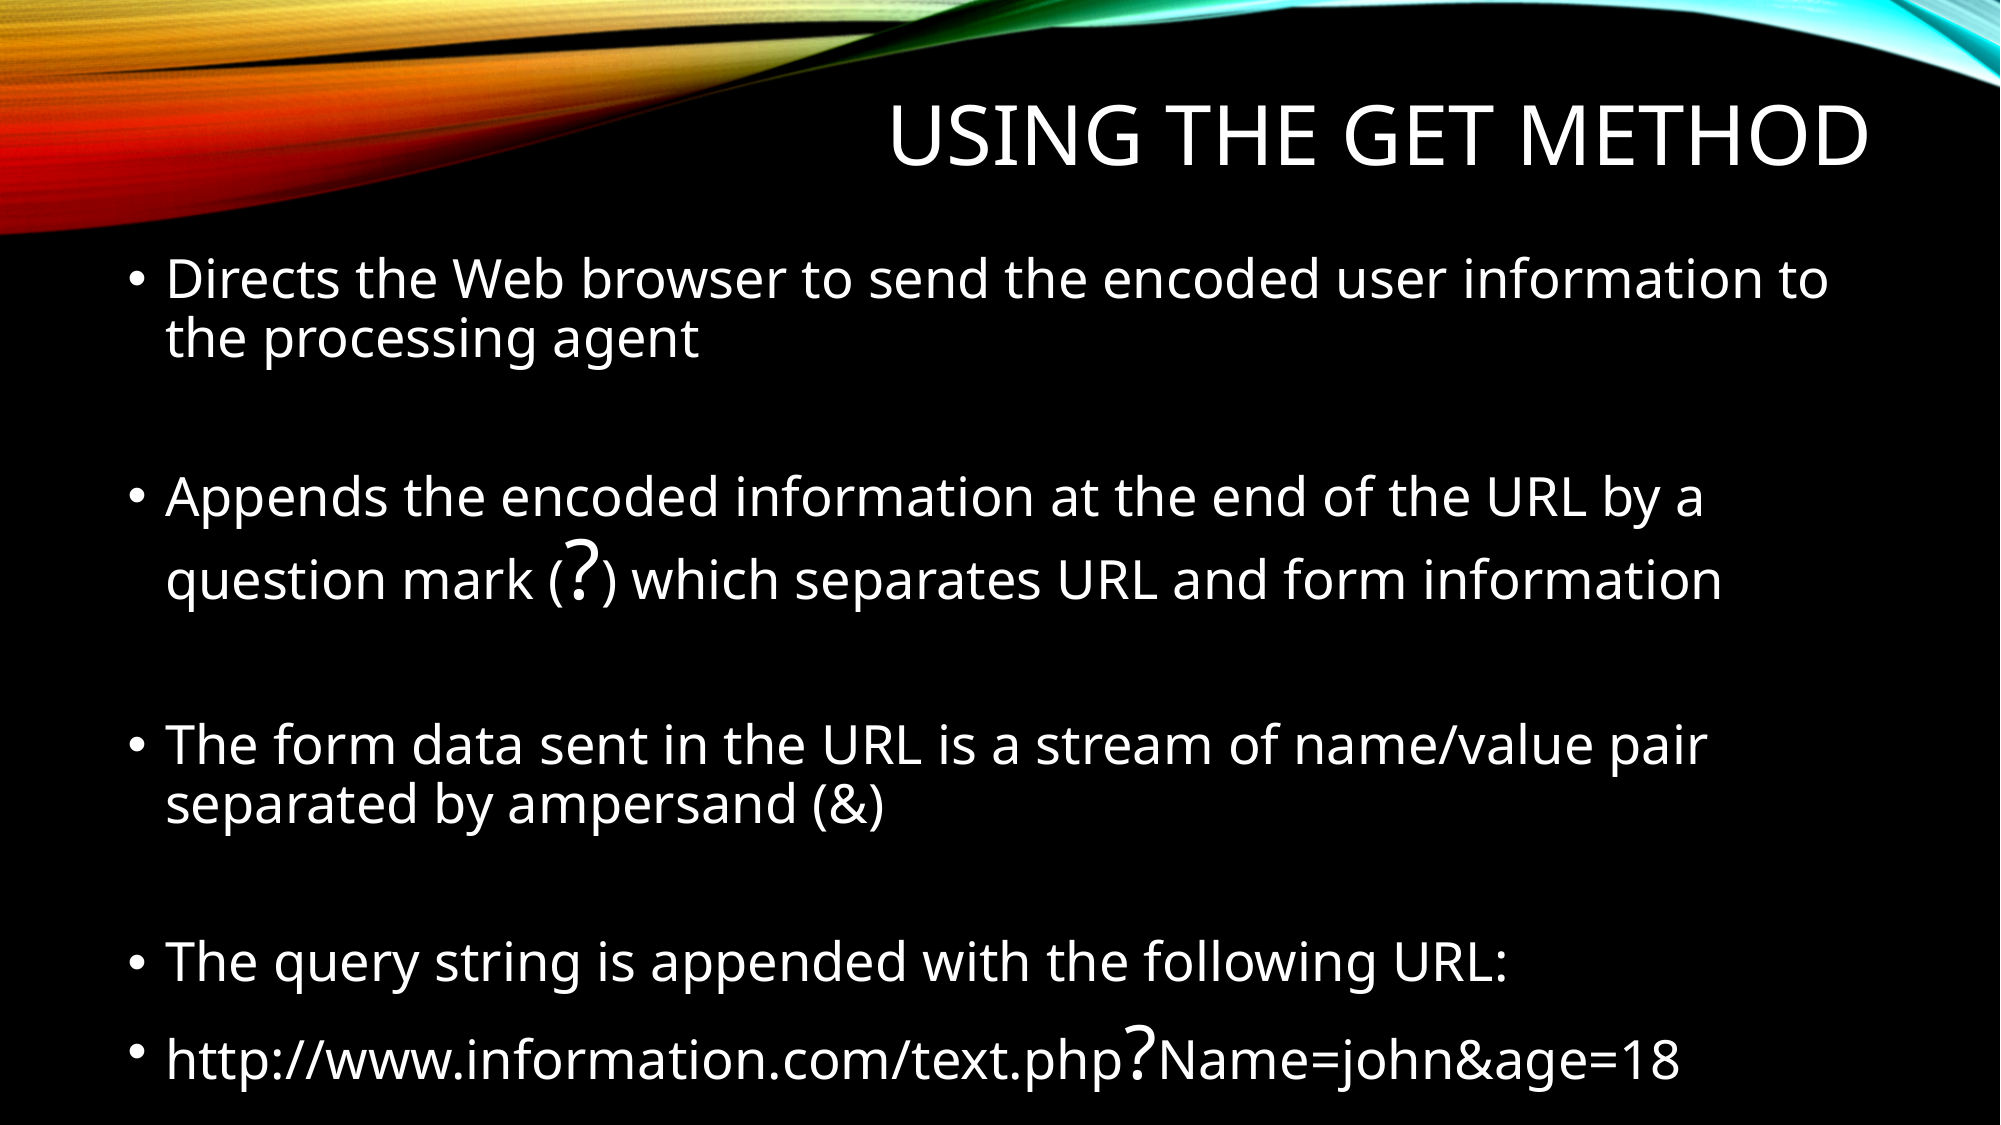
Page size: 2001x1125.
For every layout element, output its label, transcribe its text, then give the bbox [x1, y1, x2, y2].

list Directs the Web browser to send the encoded user information to the processing agent Appends the encoded information at the end of the URL by a question mark (?) which separates URL and form information The form data sent in the URL is a stream of name/value pair separated by ampersand (&) The query string is appended with the following URL: http://www.information.com/text.php?Name=john&age=18 [112, 244, 1888, 1110]
title Using the GET Method [474, 32, 1888, 244]
picture [0, 0, 2000, 237]
